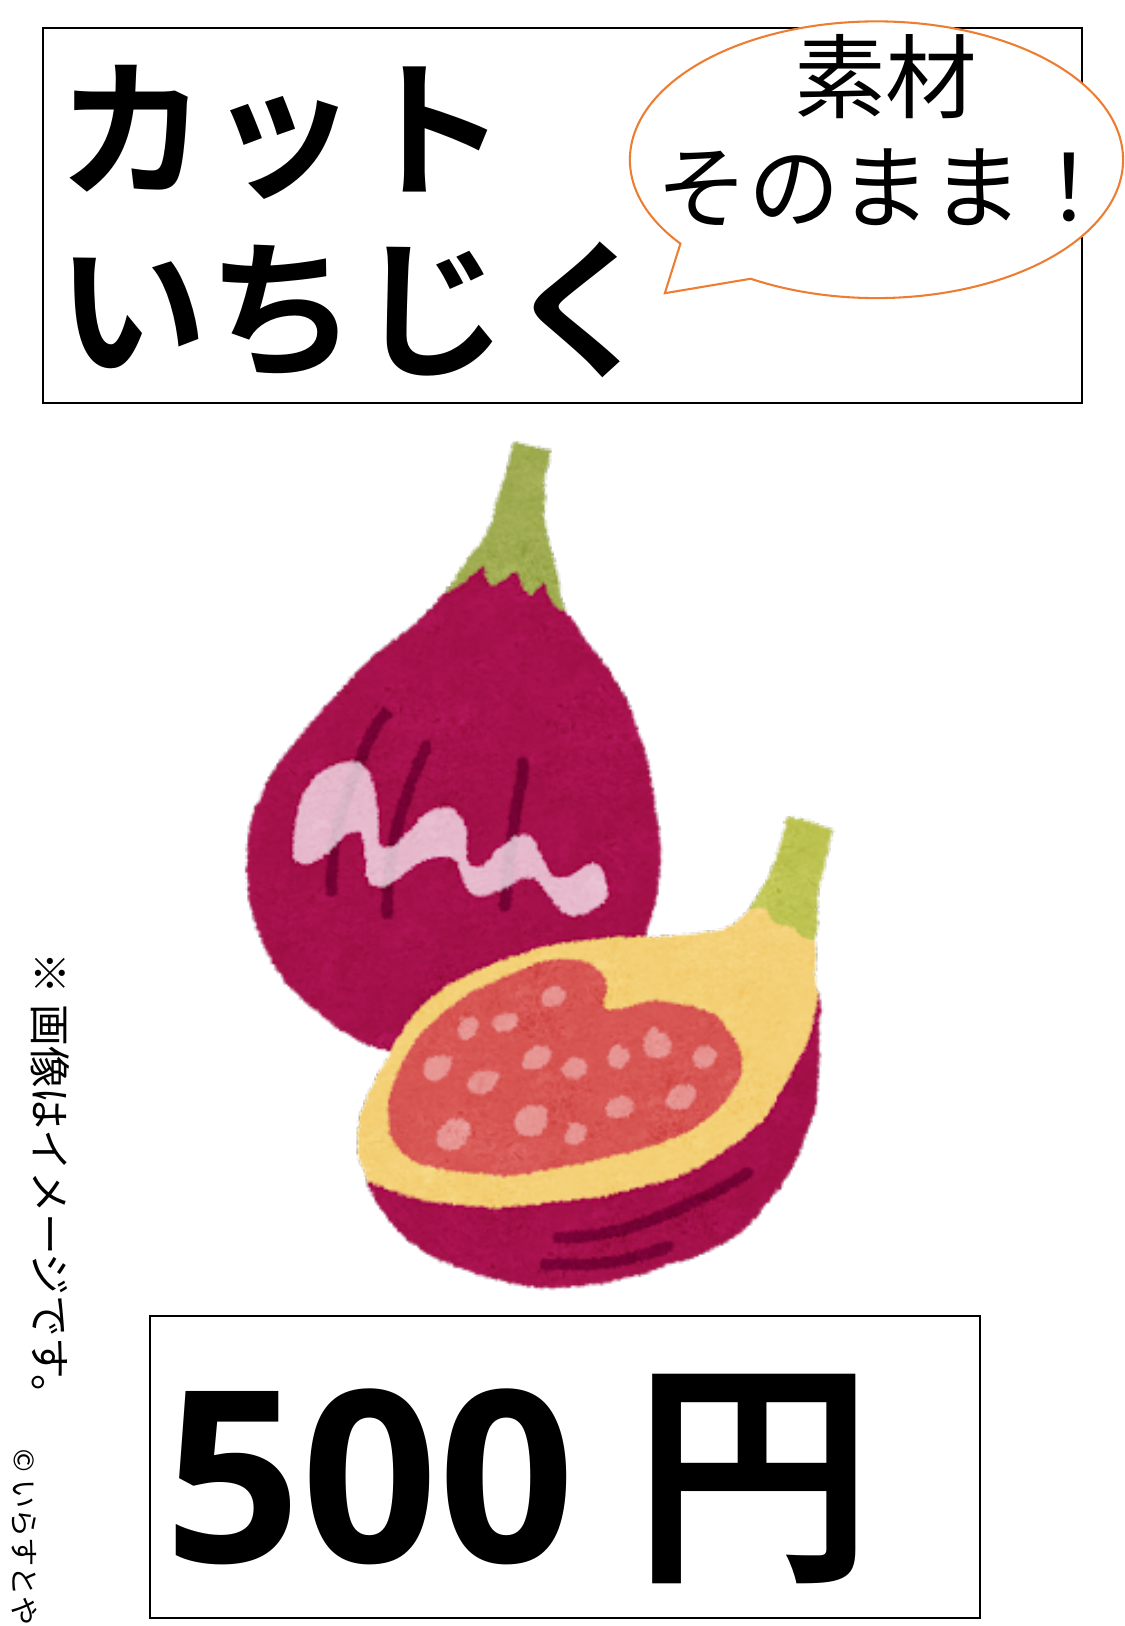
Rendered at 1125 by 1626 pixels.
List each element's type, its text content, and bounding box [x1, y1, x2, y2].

text_box ©いらすとや [0, 1433, 51, 1621]
picture [208, 420, 860, 1313]
text_box [628, 120, 639, 200]
text_box [663, 248, 1069, 300]
text_box 500円 [149, 1315, 981, 1619]
text_box 素材 そのまま！ [639, 12, 1125, 248]
text_box ※画像はイメージです。 [2, 937, 84, 1416]
text_box カット いちじく [42, 27, 1083, 404]
